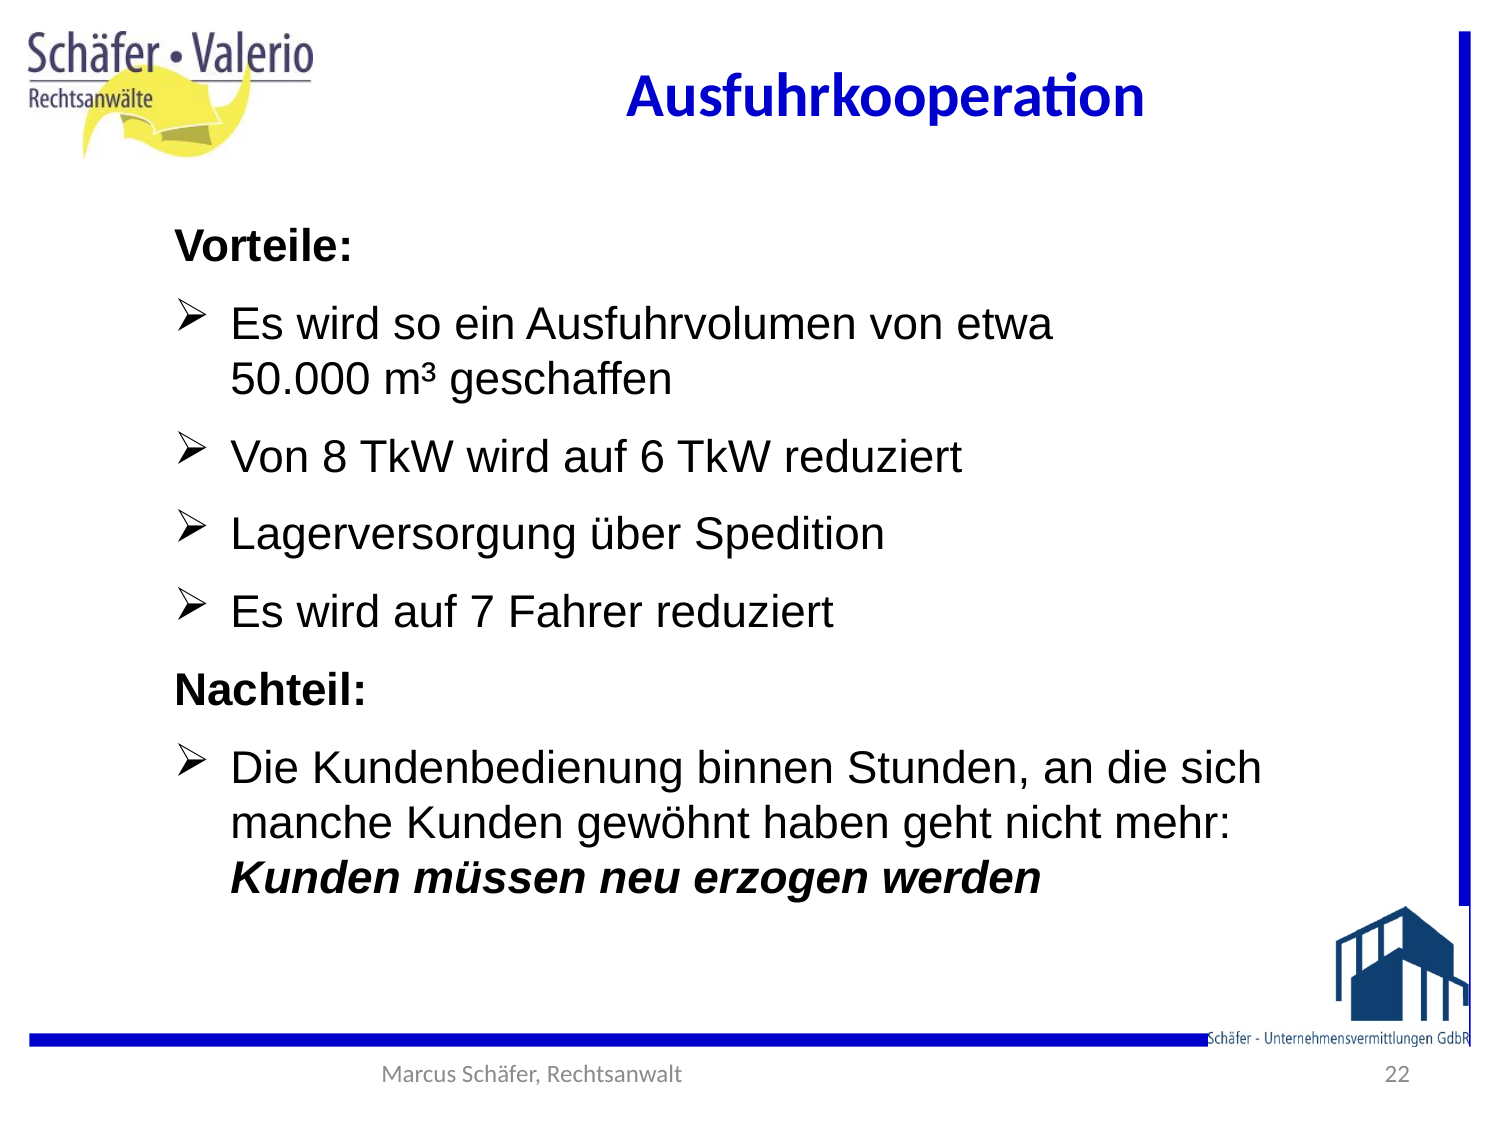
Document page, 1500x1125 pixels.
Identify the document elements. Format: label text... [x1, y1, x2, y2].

footer Marcus Schäfer, Rechtsanwalt [76, 1055, 988, 1103]
picture [28, 31, 314, 160]
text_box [29, 31, 1471, 1048]
slide_number 22 [1074, 1055, 1425, 1103]
picture [1208, 905, 1470, 1048]
